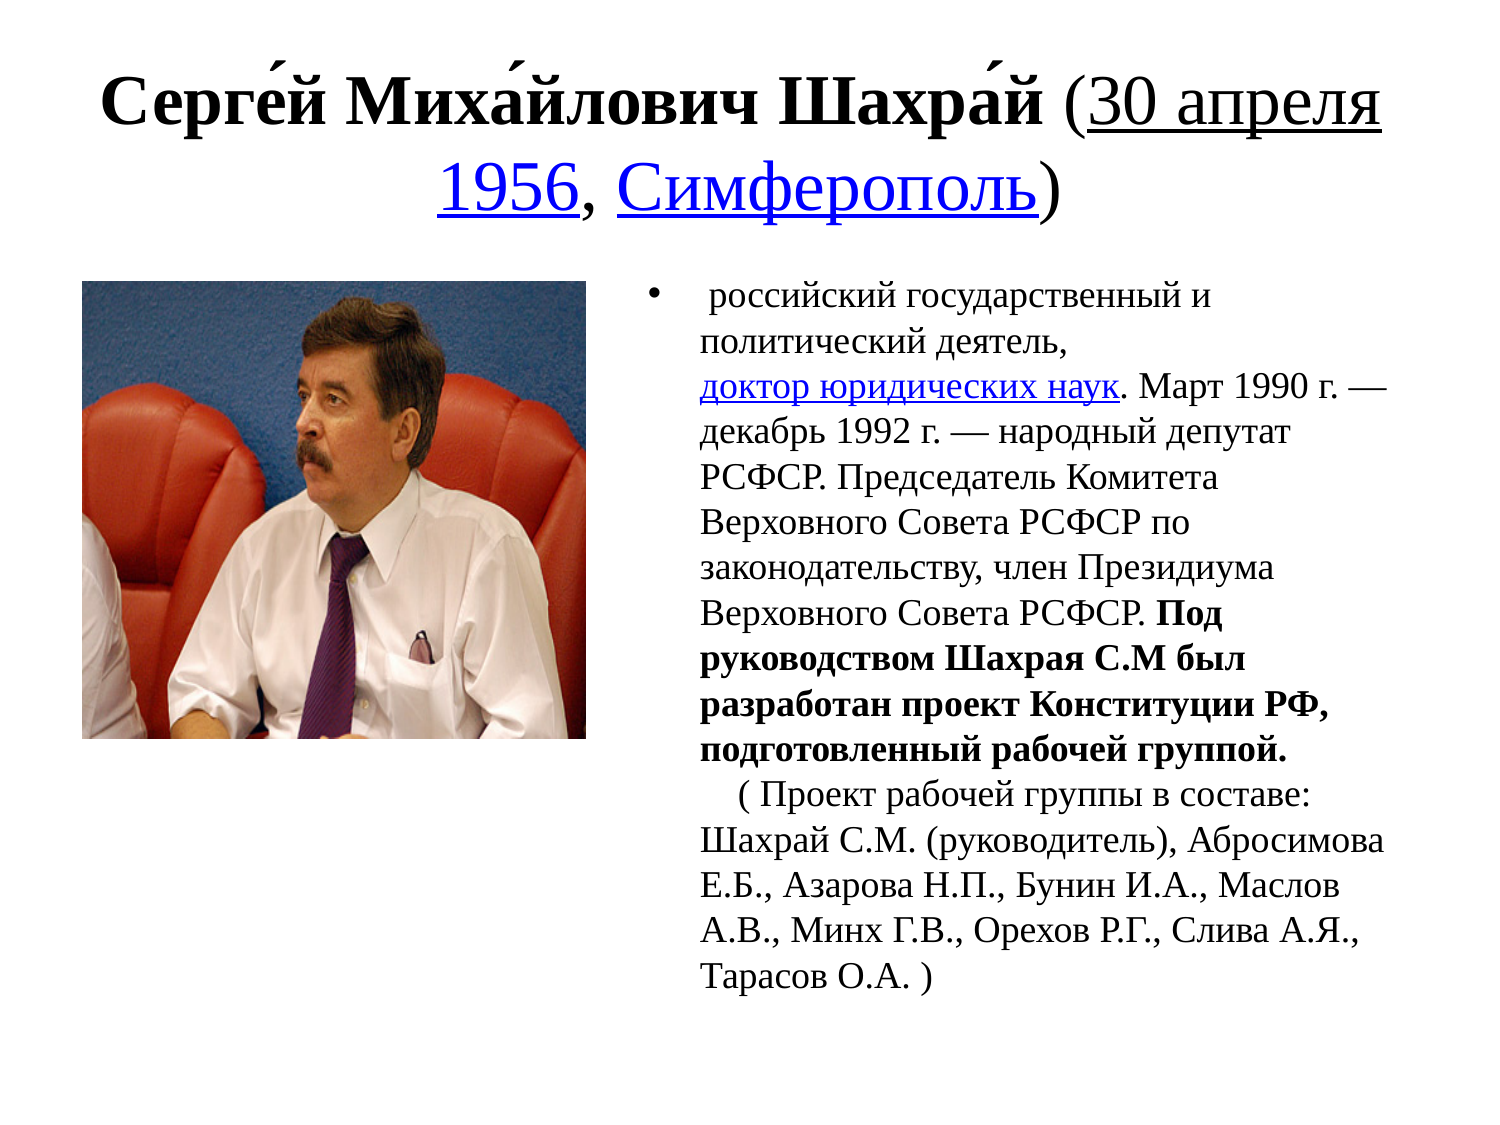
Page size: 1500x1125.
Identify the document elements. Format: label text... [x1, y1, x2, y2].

list российский государственный и политический деятель, доктор юридических наук. Март 1990 г. — декабрь 1992 г. — народный депутат РСФСР. Председатель Комитета Верховного Совета РСФСР по законодательству, член Президиума Верховного Совета РСФСР. Под руководством Шахрая С.М был разработан проект Конституции РФ, подготовленный рабочей группой. ( Проект рабочей группы в составе: Шахрай С.М. (руководитель), Абросимова Е.Б., Азарова Н.П., Бунин И.А., Маслов А.В., Минх Г.В., Орехов Р.Г., Слива А.Я., Тарасов О.А. ) [632, 262, 1425, 1005]
title Серге́й Миха́йлович Шахра́й (30 апреля 1956, Симферополь) [75, 45, 1425, 233]
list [81, 280, 587, 739]
